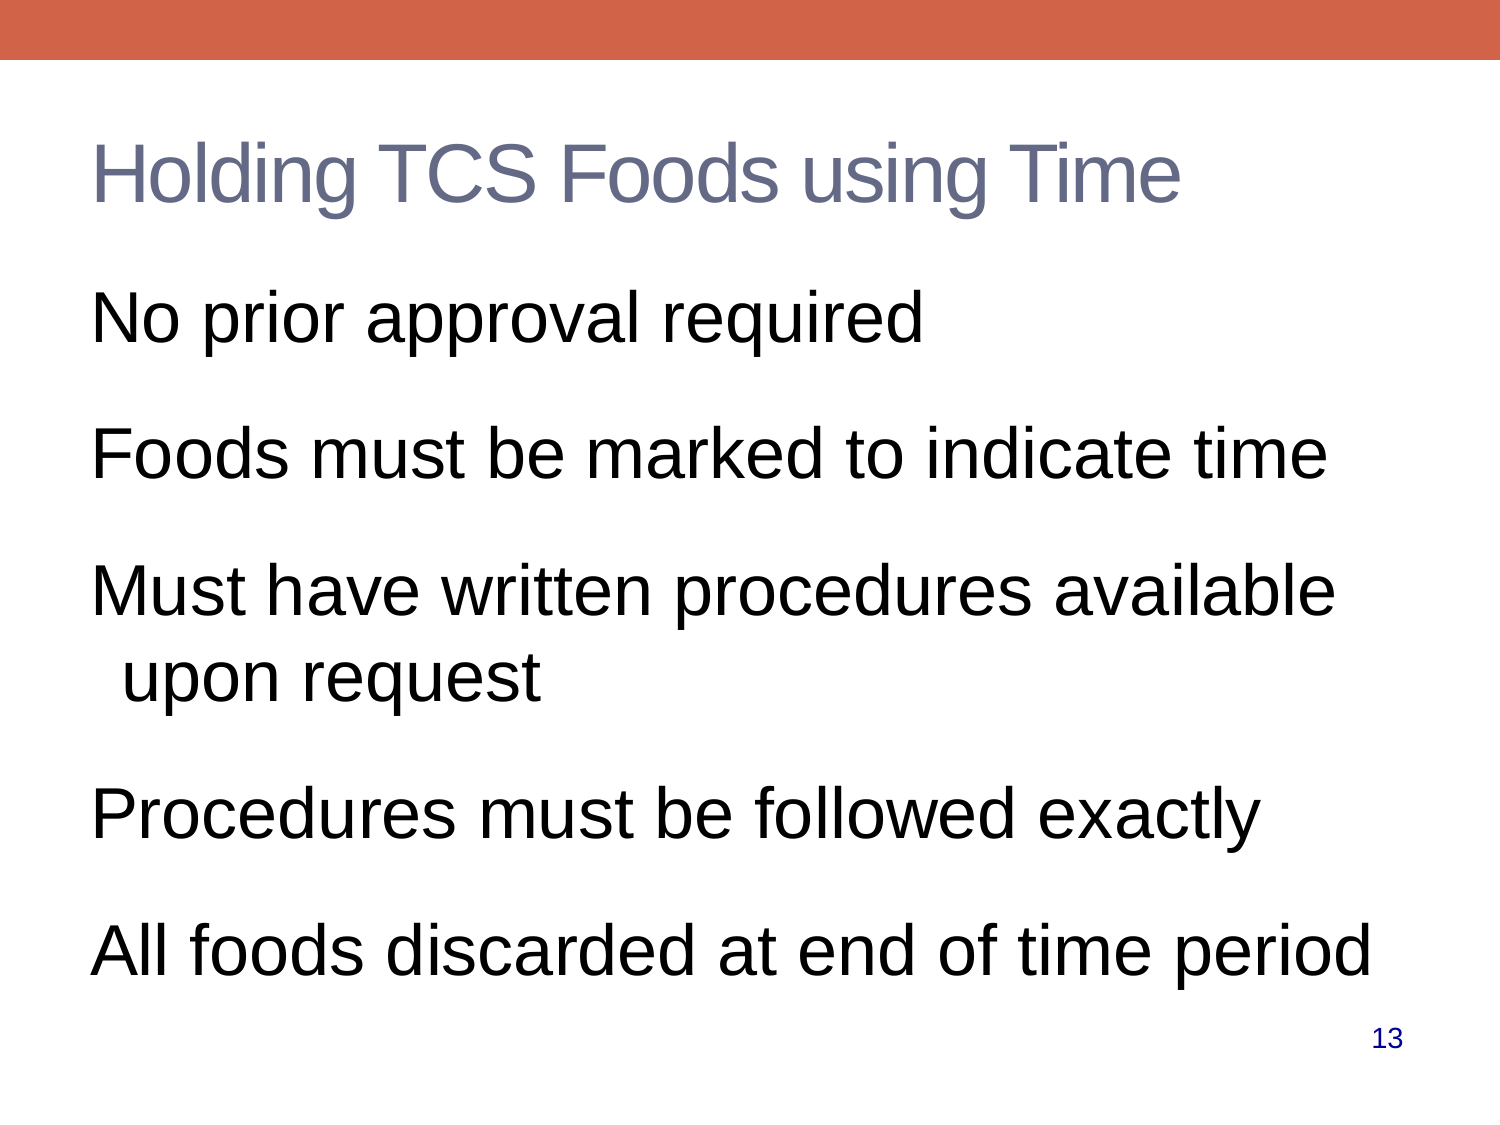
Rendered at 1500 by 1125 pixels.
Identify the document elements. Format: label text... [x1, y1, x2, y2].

title Holding TCS Foods using Time [75, 87, 1425, 250]
text_box 13 [1312, 1012, 1463, 1091]
list No prior approval required Foods must be marked to indicate time Must have written procedures available upon request Procedures must be followed exactly All foods discarded at end of time period [75, 262, 1425, 1063]
